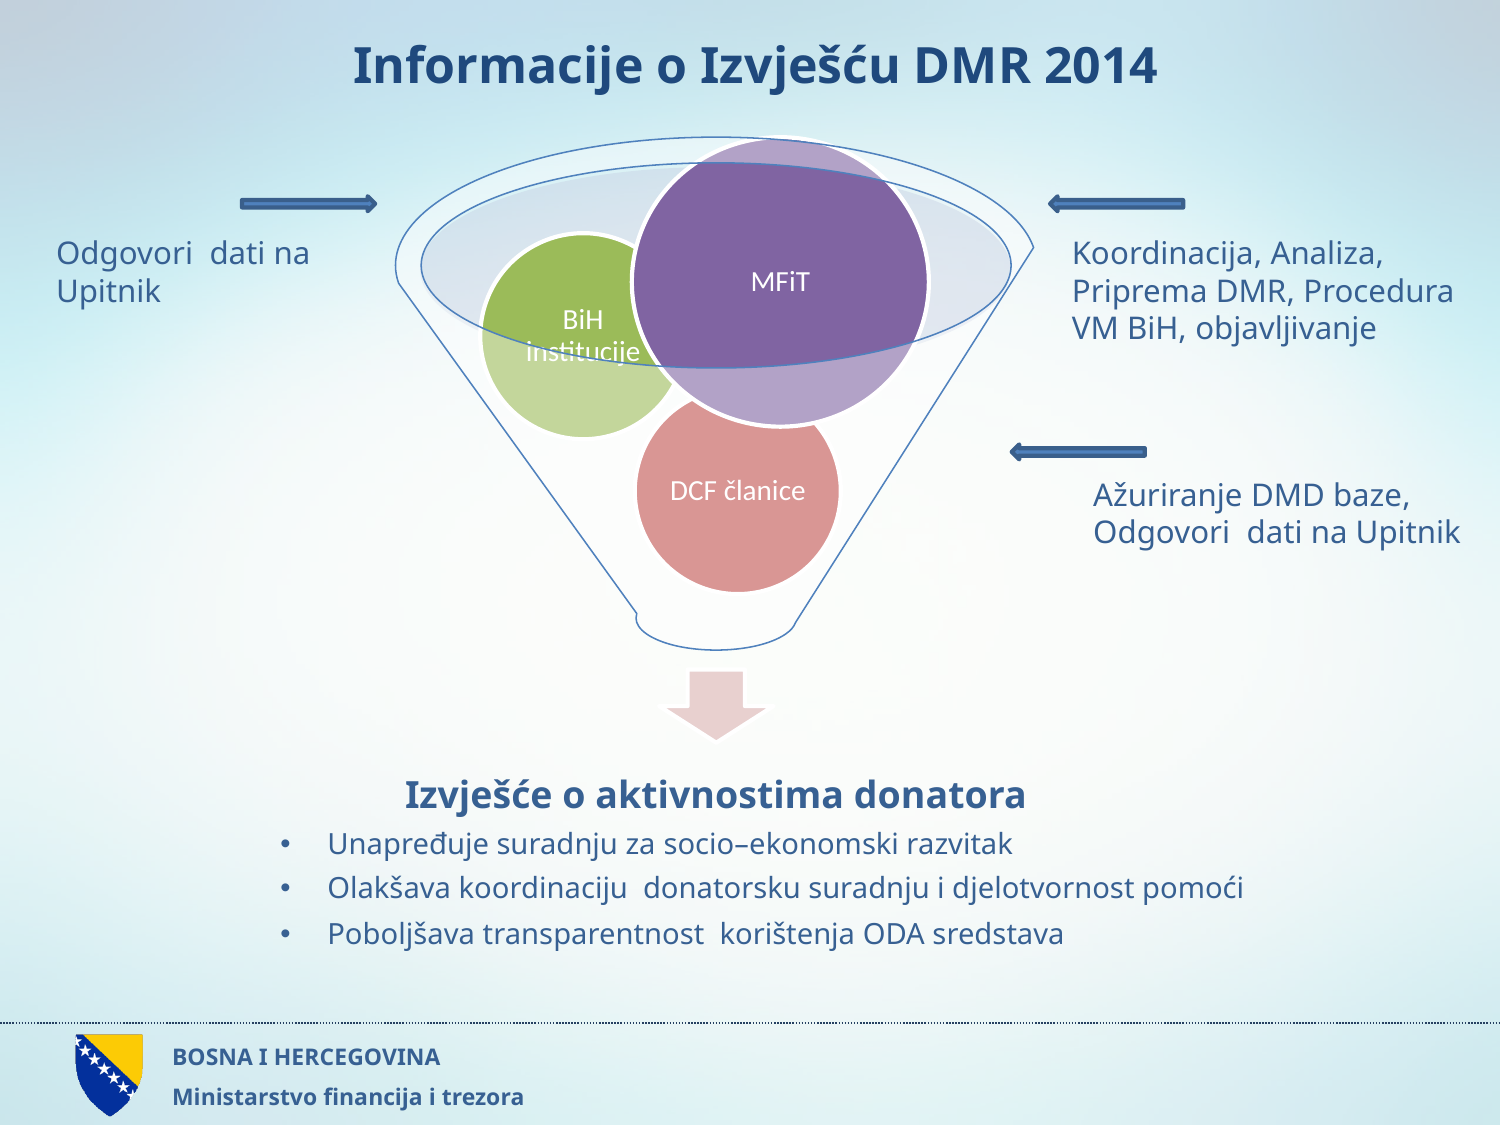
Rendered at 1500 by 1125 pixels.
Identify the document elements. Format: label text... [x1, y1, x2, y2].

text_box Koordinacija, Analiza, Priprema DMR, Procedura VM BiH, objavljivanje [1222, 226, 1485, 354]
picture [75, 1034, 143, 1117]
text_box Unapređuje suradnju za socio–ekonomski razvitak Olakšava koordinaciju donatorsku suradnju i djelotvornost pomoći Poboljšava transparentnost korištenja ODA sredstava [265, 822, 1317, 958]
text_box BOSNA I HERCEGOVINA Ministarstvo financija i trezora [157, 1034, 584, 1125]
text_box Odgovori dati na Upitnik [41, 226, 210, 316]
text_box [216, 136, 1217, 871]
text_box Ažuriranje DMD baze, Odgovori dati na Upitnik [1222, 467, 1480, 558]
text_box Informacije o Izvješću DMR 2014 [29, 25, 1483, 101]
